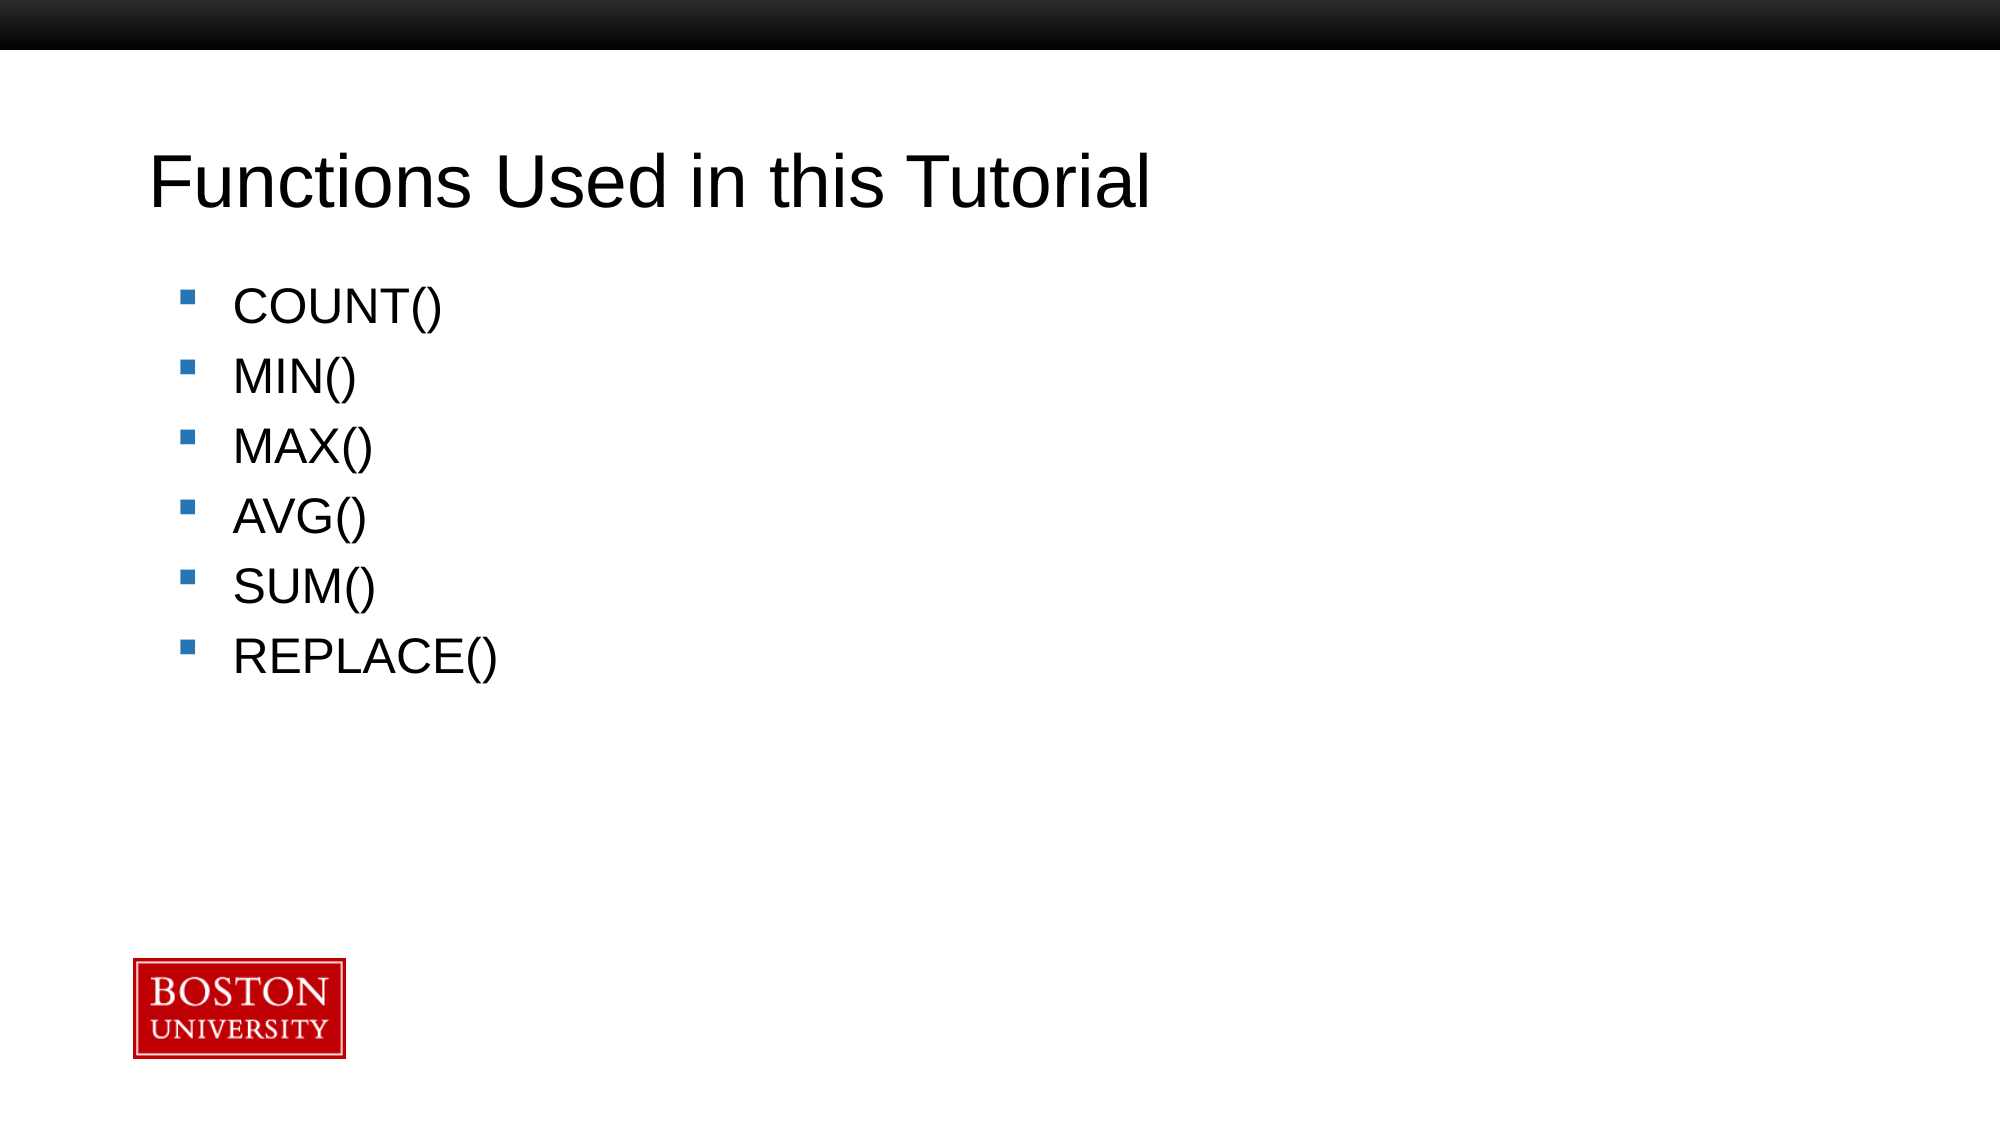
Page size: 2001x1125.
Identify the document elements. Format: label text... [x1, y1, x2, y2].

title Functions Used in this Tutorial [133, 125, 1867, 238]
picture [133, 958, 346, 1059]
list COUNT() MIN() MAX() AVG() SUM() REPLACE() [161, 265, 1937, 938]
